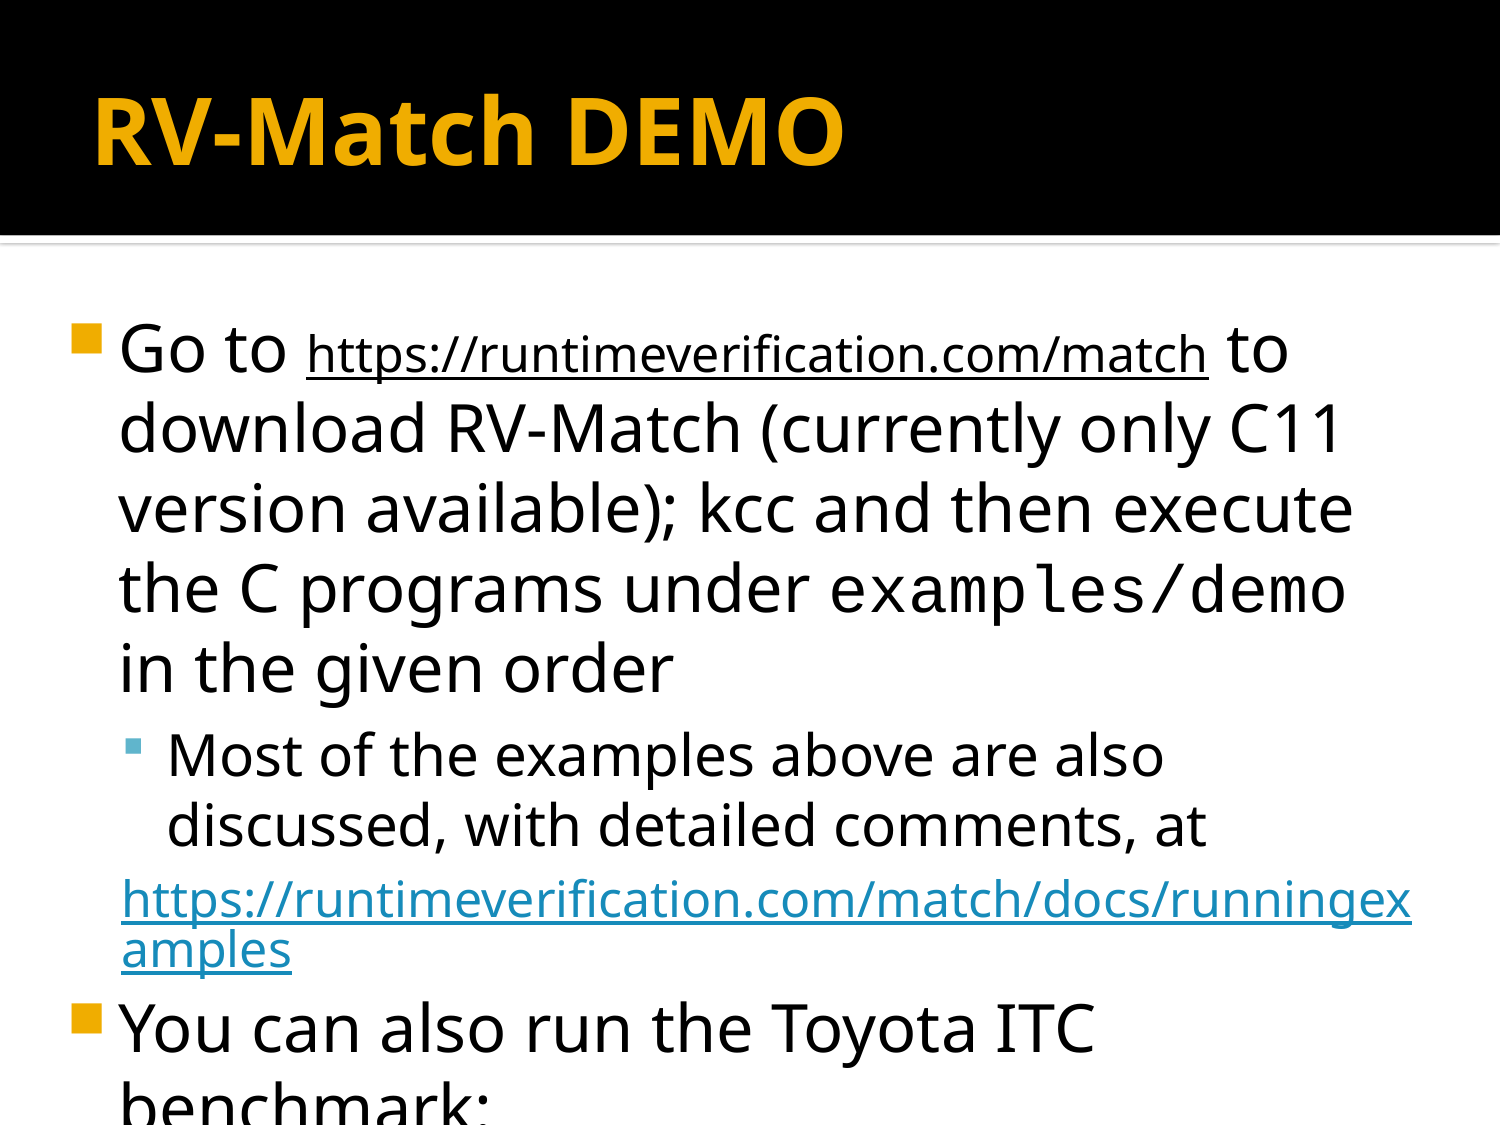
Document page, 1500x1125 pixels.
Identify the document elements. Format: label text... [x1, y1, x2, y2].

title RV-Match DEMO [75, 25, 1425, 231]
list Go to https://runtimeverification.com/match to download RV-Match (currently only C11 version available); kcc and then execute the C programs under examples/demo in the given order Most of the examples above are also discussed, with detailed comments, at https://runtimeverification.com/match/docs/runningexamples You can also run the Toyota ITC benchmark: https://runtimeverification.com/match/docs/benchmark [37, 291, 1438, 1050]
